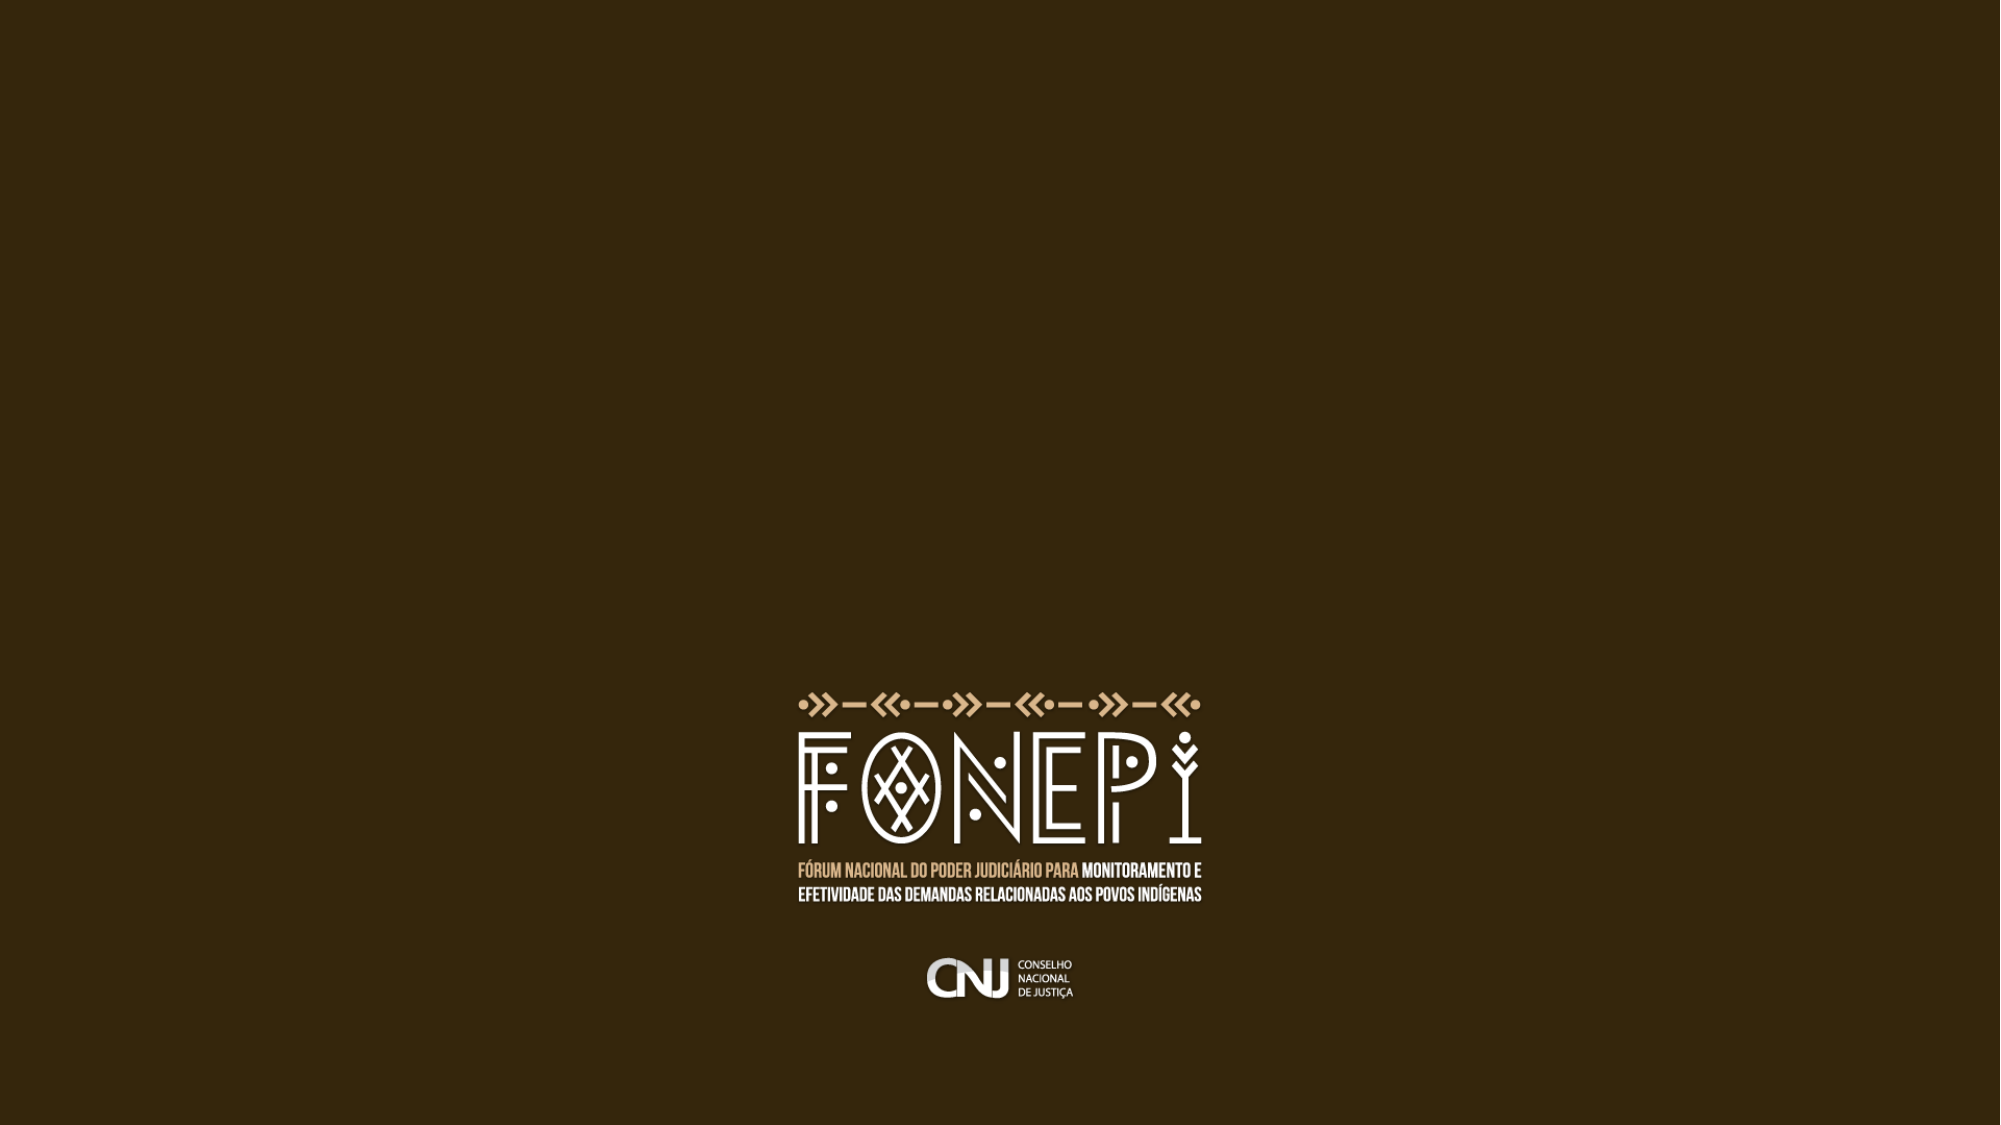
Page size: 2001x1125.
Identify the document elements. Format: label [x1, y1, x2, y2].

list [0, 0, 2000, 1125]
